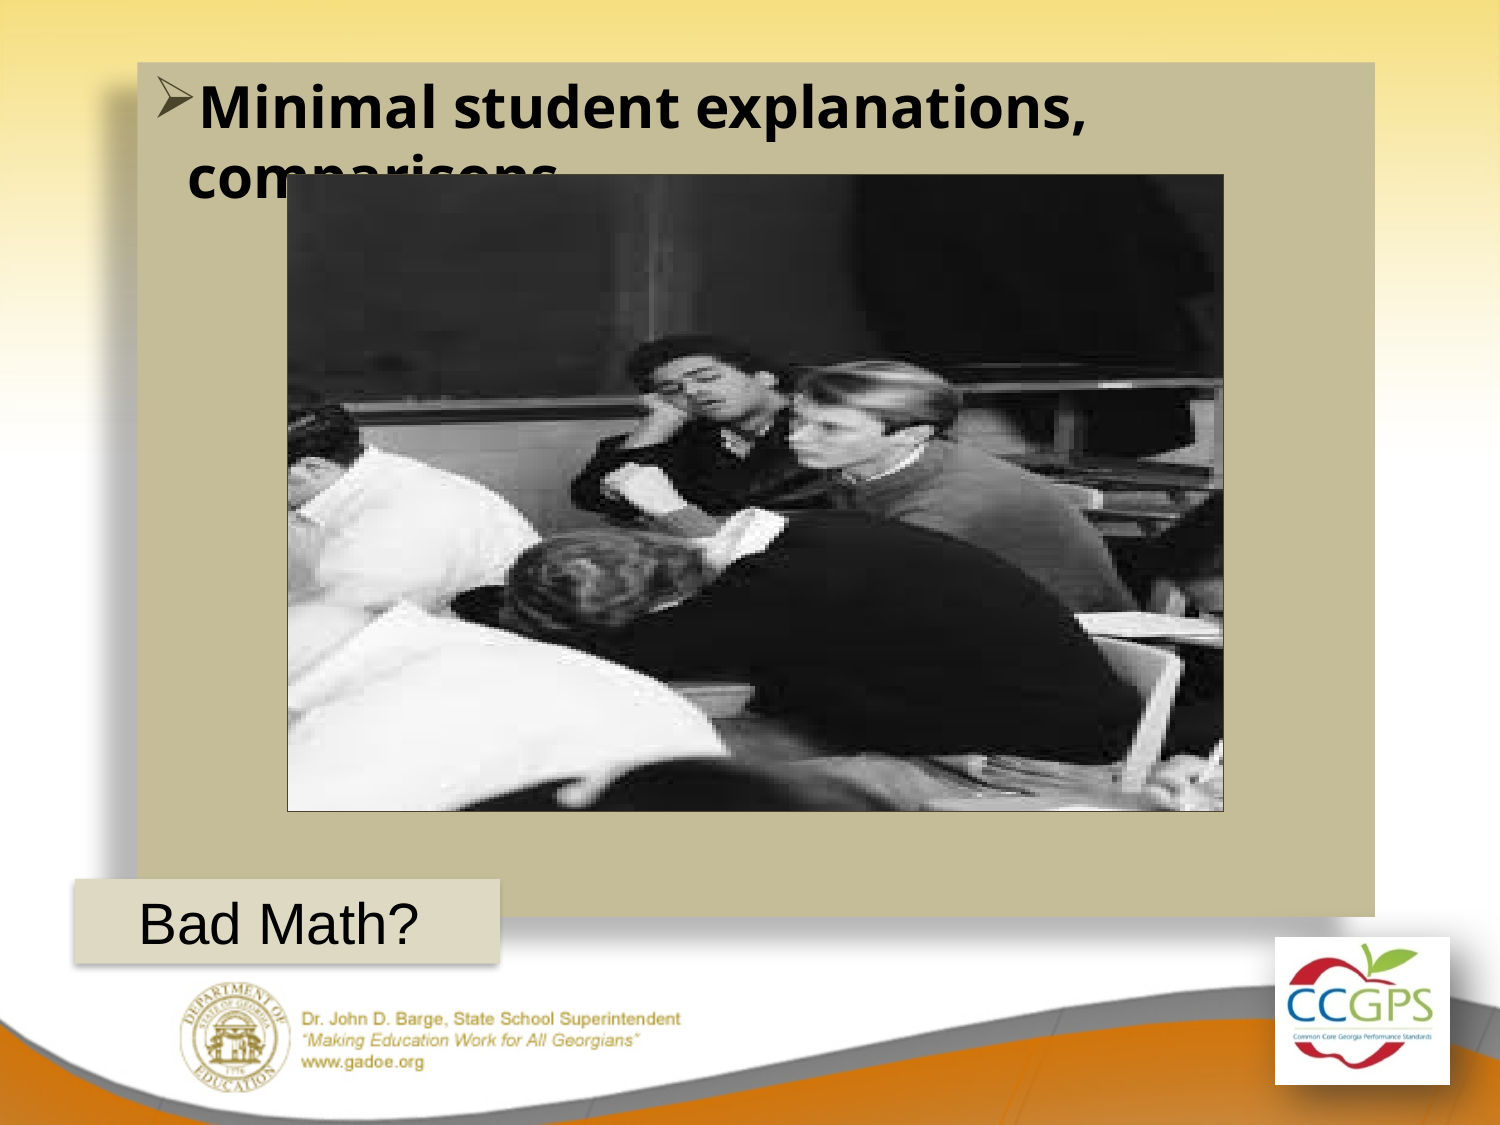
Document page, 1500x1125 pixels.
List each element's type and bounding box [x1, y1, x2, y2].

text_box [74, 62, 1376, 976]
subtitle [37, 324, 1257, 1051]
picture [0, 0, 1500, 1125]
